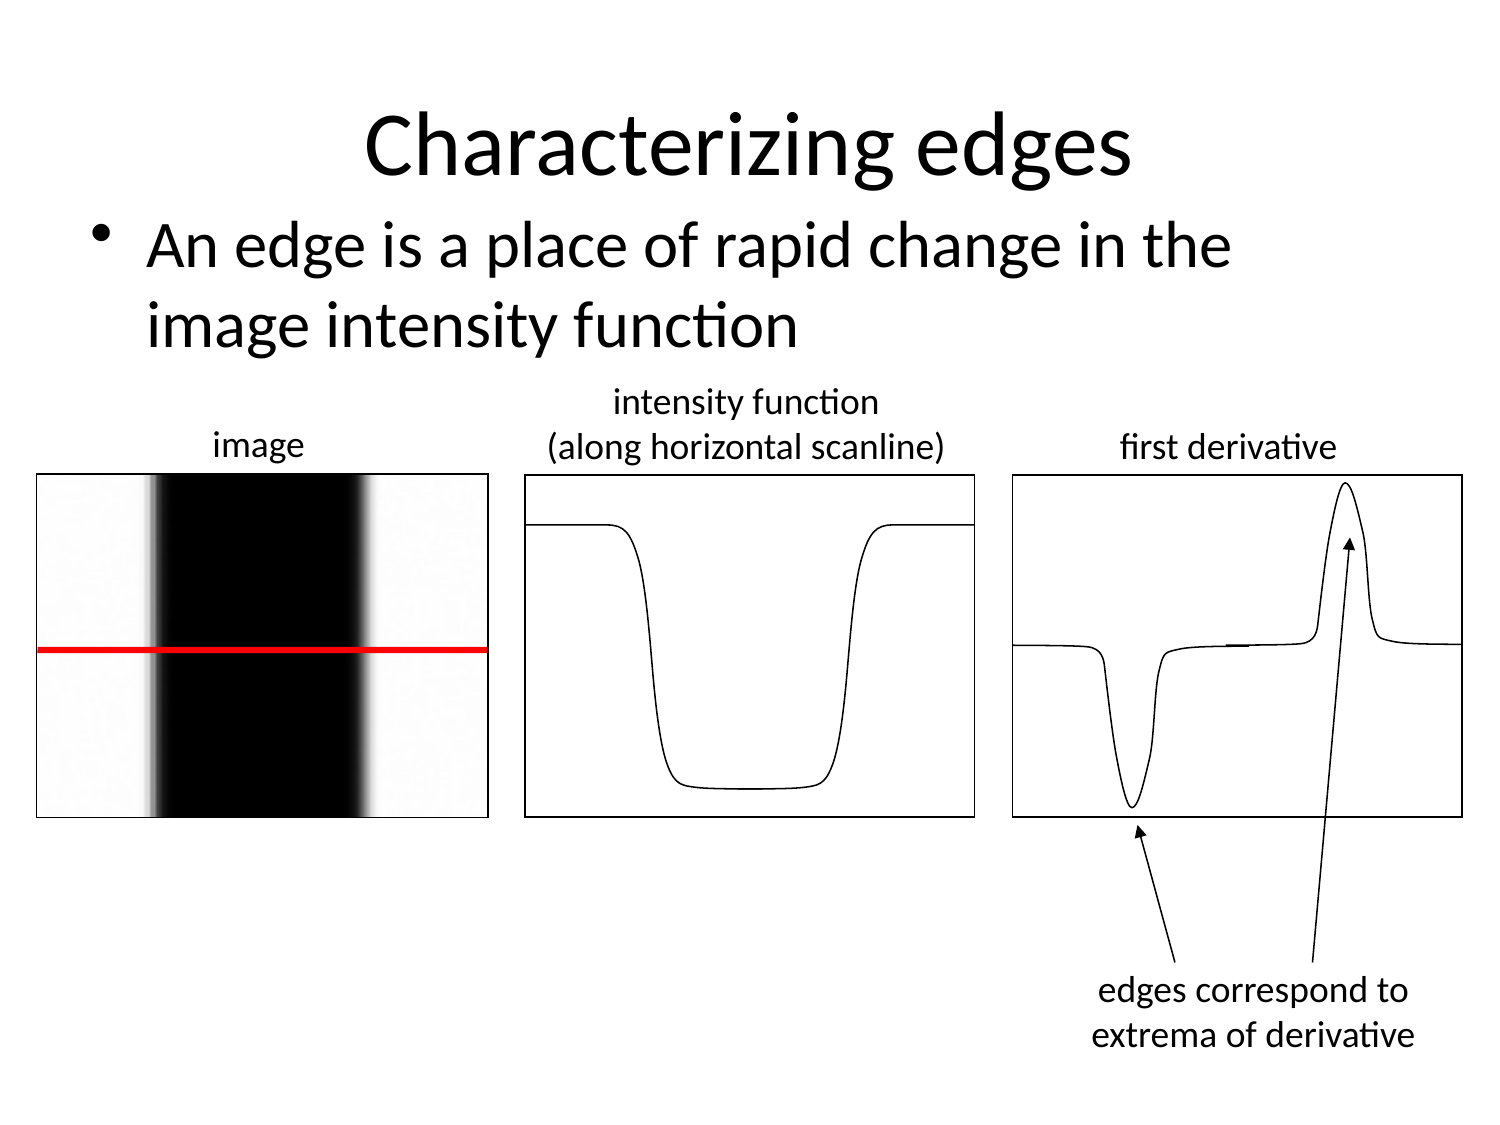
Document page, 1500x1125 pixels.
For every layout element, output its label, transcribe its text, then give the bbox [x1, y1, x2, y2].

title Characterizing edges [75, 45, 1425, 193]
picture [37, 474, 488, 817]
list An edge is a place of rapid change in the image intensity function [75, 193, 1425, 936]
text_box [1012, 414, 1463, 818]
text_box image [197, 412, 320, 473]
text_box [512, 369, 981, 818]
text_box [1064, 537, 1443, 1063]
